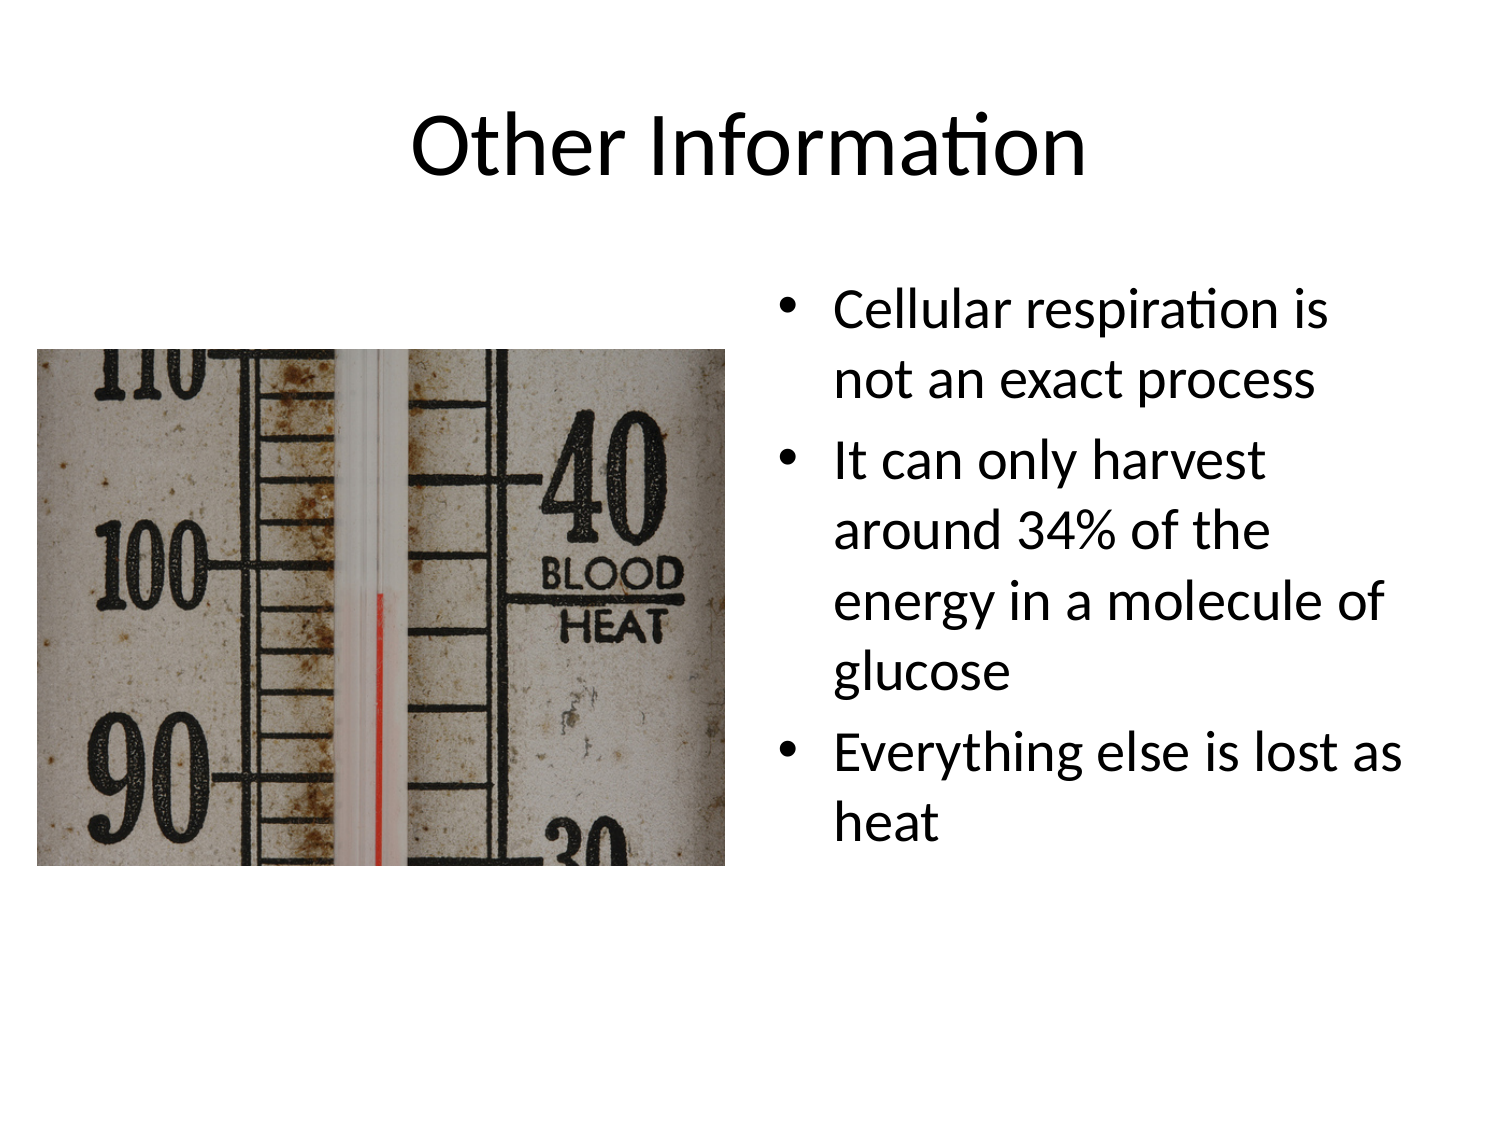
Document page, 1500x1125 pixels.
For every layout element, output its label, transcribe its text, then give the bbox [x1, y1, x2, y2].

list Cellular respiration is not an exact process It can only harvest around 34% of the energy in a molecule of glucose Everything else is lost as heat [762, 262, 1425, 1005]
title Other Information [75, 45, 1425, 233]
picture [37, 349, 726, 866]
